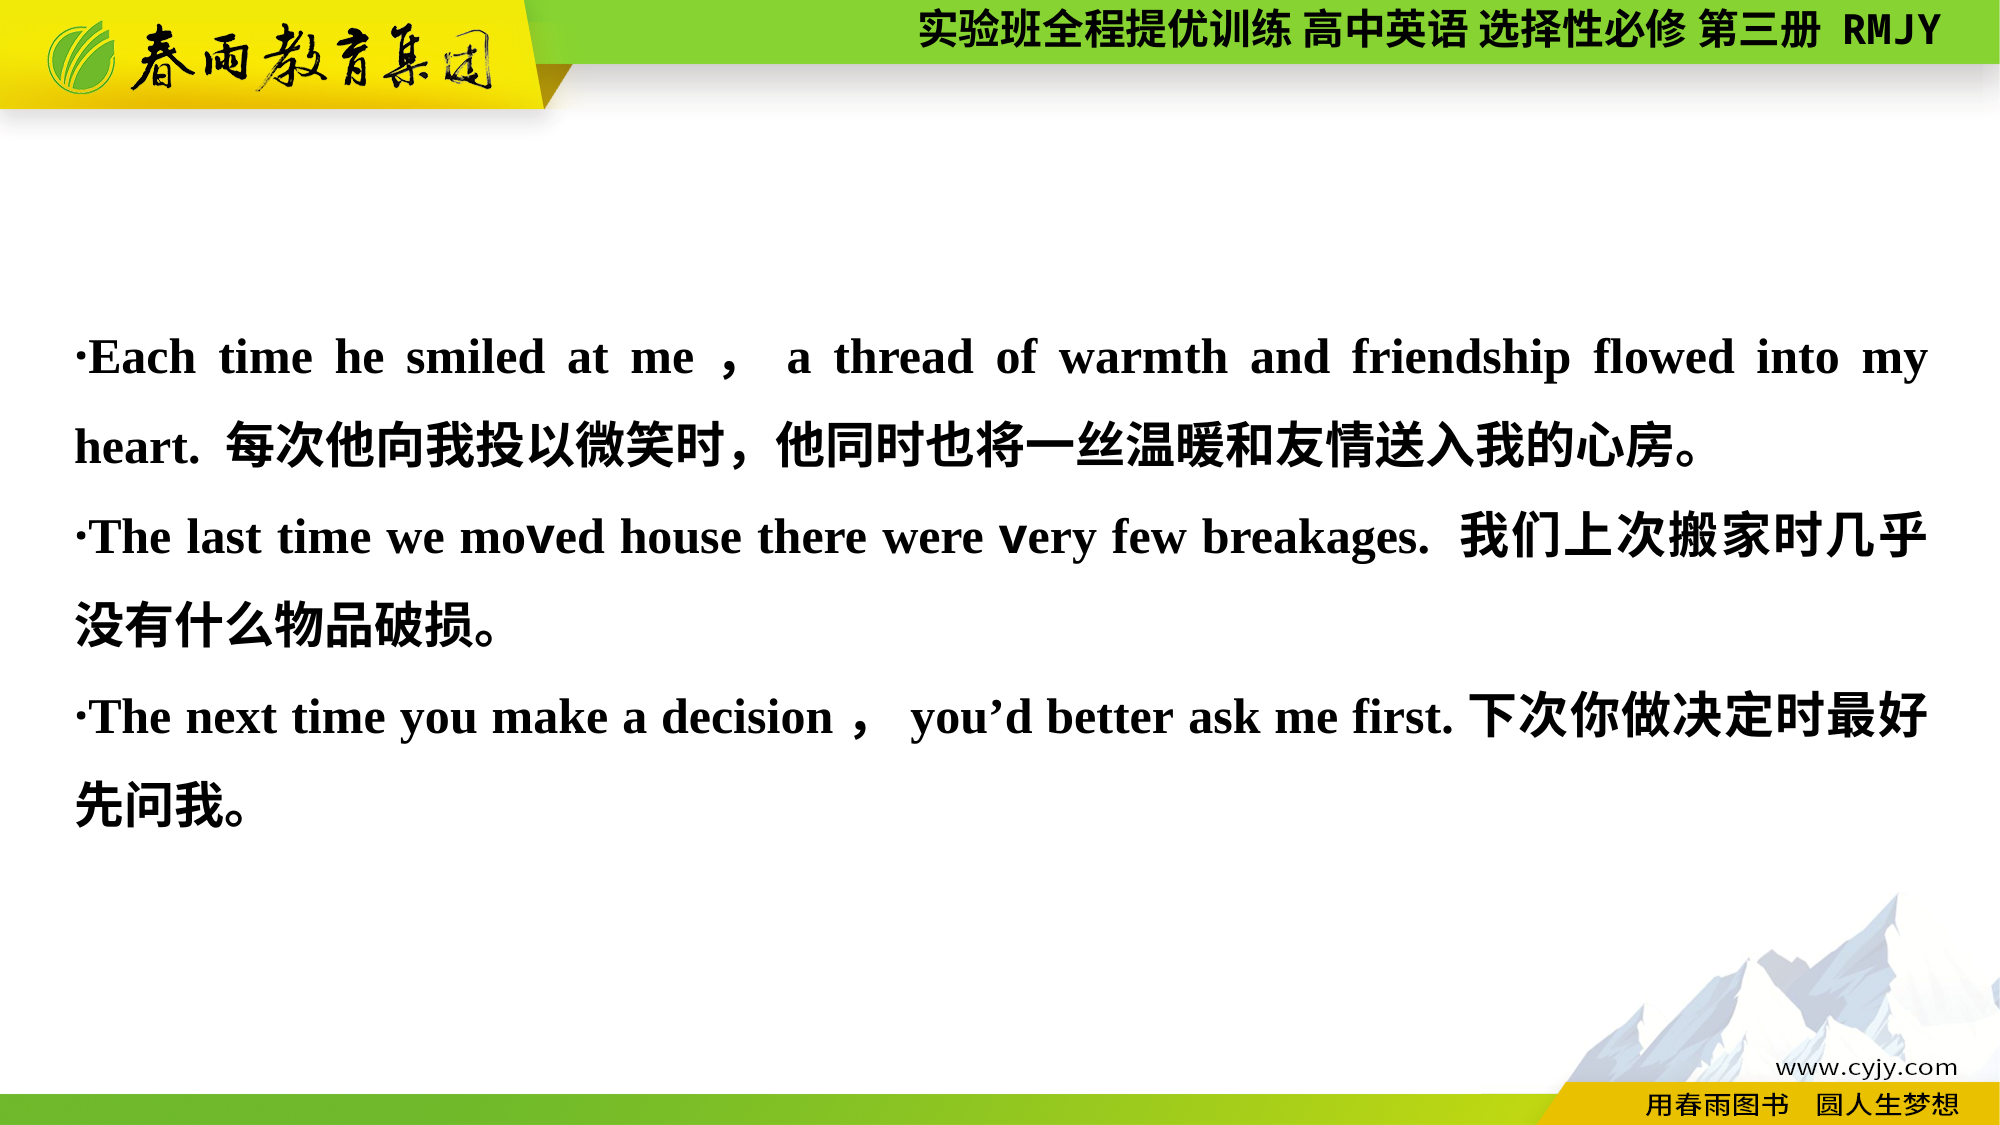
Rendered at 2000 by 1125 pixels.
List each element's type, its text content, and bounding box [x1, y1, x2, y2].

list ·Each time he smiled at me，a thread of warmth and friendship flowed into my heart. 每次他向我投以微笑时，他同时也将一丝温暖和友情送入我的心房。 ·The last time we moved house there were very few breakages. 我们上次搬家时几乎没有什么物品破损。 ·The next time you make a decision，you’d better ask me first.下次你做决定时最好先问我。 [59, 285, 1944, 846]
picture [0, 0, 2000, 1125]
